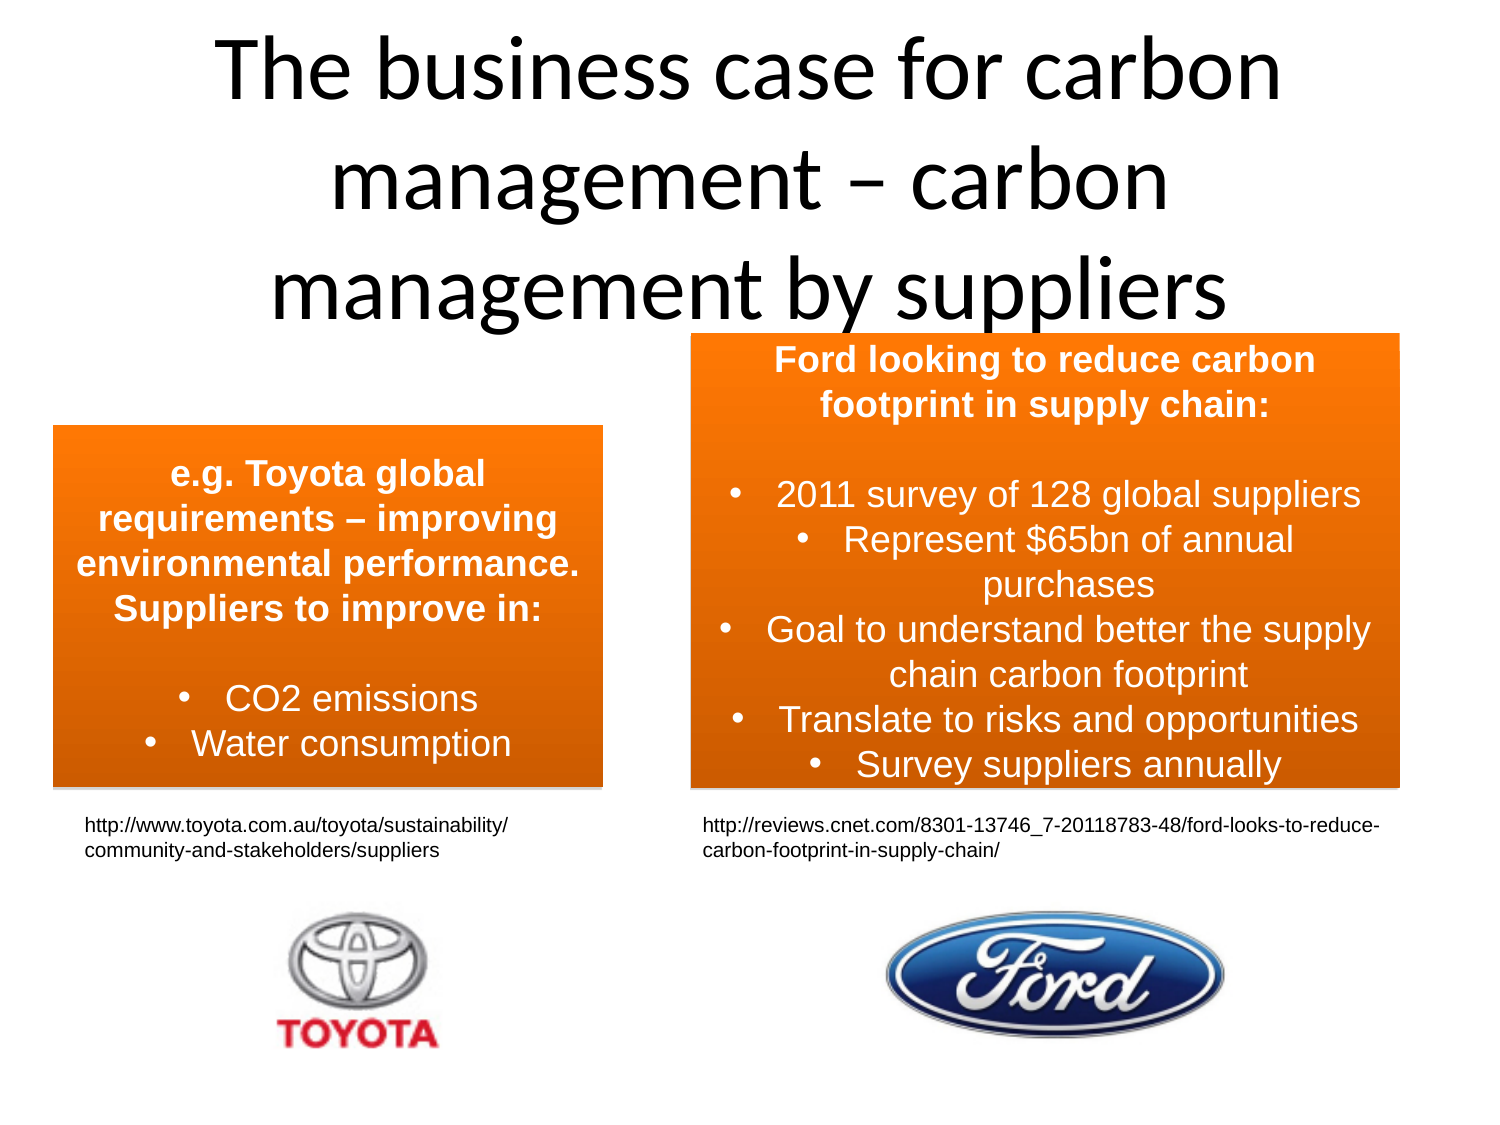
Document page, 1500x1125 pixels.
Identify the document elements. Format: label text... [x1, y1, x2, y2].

text_box Ford looking to reduce carbon footprint in supply chain: 2011 survey of 128 global suppliers Represent $65bn of annual purchases Goal to understand better the supply chain carbon footprint Translate to risks and opportunities Survey suppliers annually [690, 332, 1400, 788]
text_box http://www.toyota.com.au/toyota/sustainability/community-and-stakeholders/suppliers [69, 804, 604, 869]
text_box http://reviews.cnet.com/8301-13746_7-20118783-48/ford-looks-to-reduce-carbon-footprint-in-supply-chain/ [687, 804, 1400, 869]
title The business case for carbon management – carbon management by suppliers [75, 45, 1425, 350]
text_box e.g. Toyota global requirements – improving environmental performance. Suppliers to improve in: CO2 emissions Water consumption [53, 424, 604, 788]
picture [844, 869, 1267, 1081]
picture [215, 836, 503, 1103]
